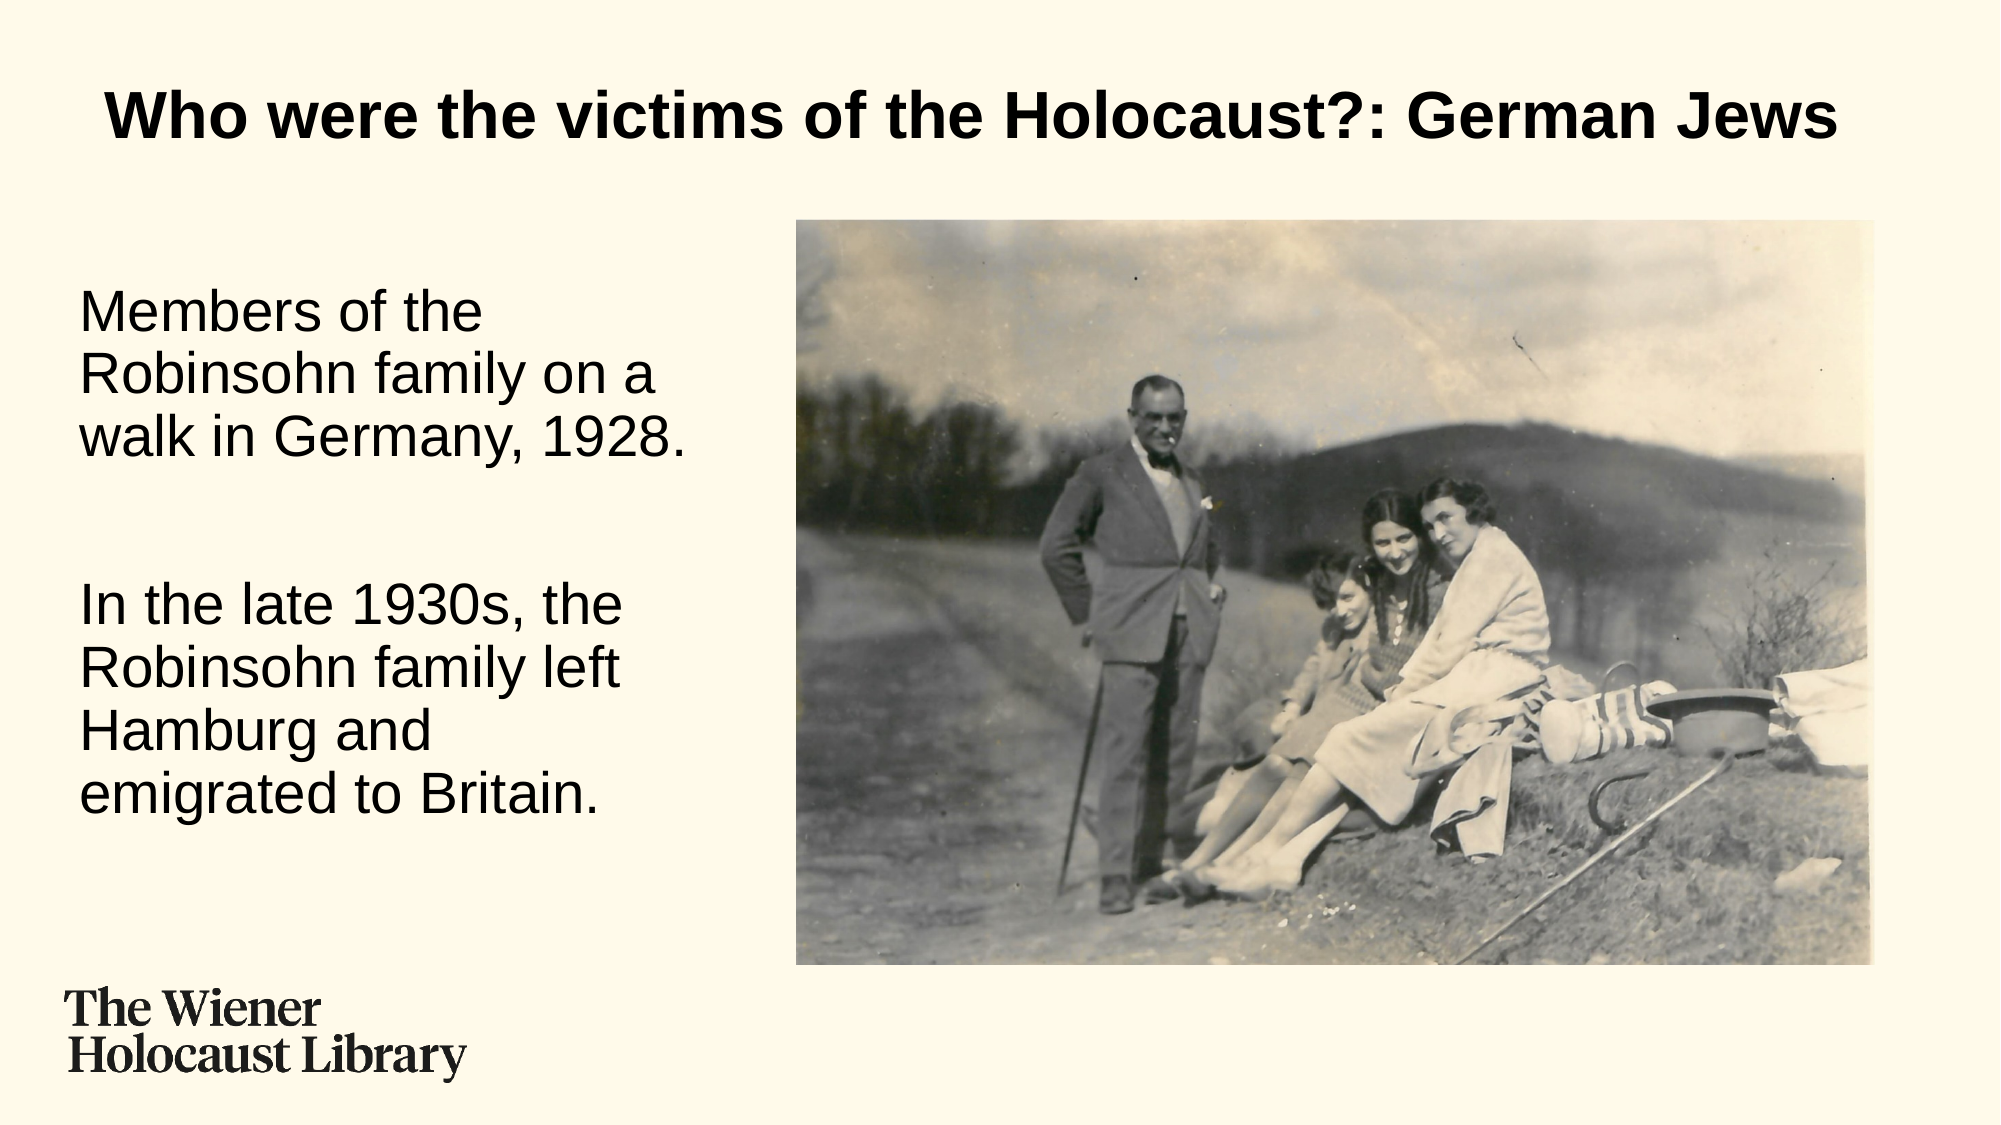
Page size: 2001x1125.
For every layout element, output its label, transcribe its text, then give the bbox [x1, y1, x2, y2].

list Members of the Robinsohn family on a walk in Germany, 1928. In the late 1930s, the Robinsohn family left Hamburg and emigrated to Britain. [64, 273, 708, 987]
picture [796, 219, 1875, 965]
title Who were the victims of the Holocaust?: German Jews [89, 55, 1911, 180]
picture [64, 986, 467, 1083]
